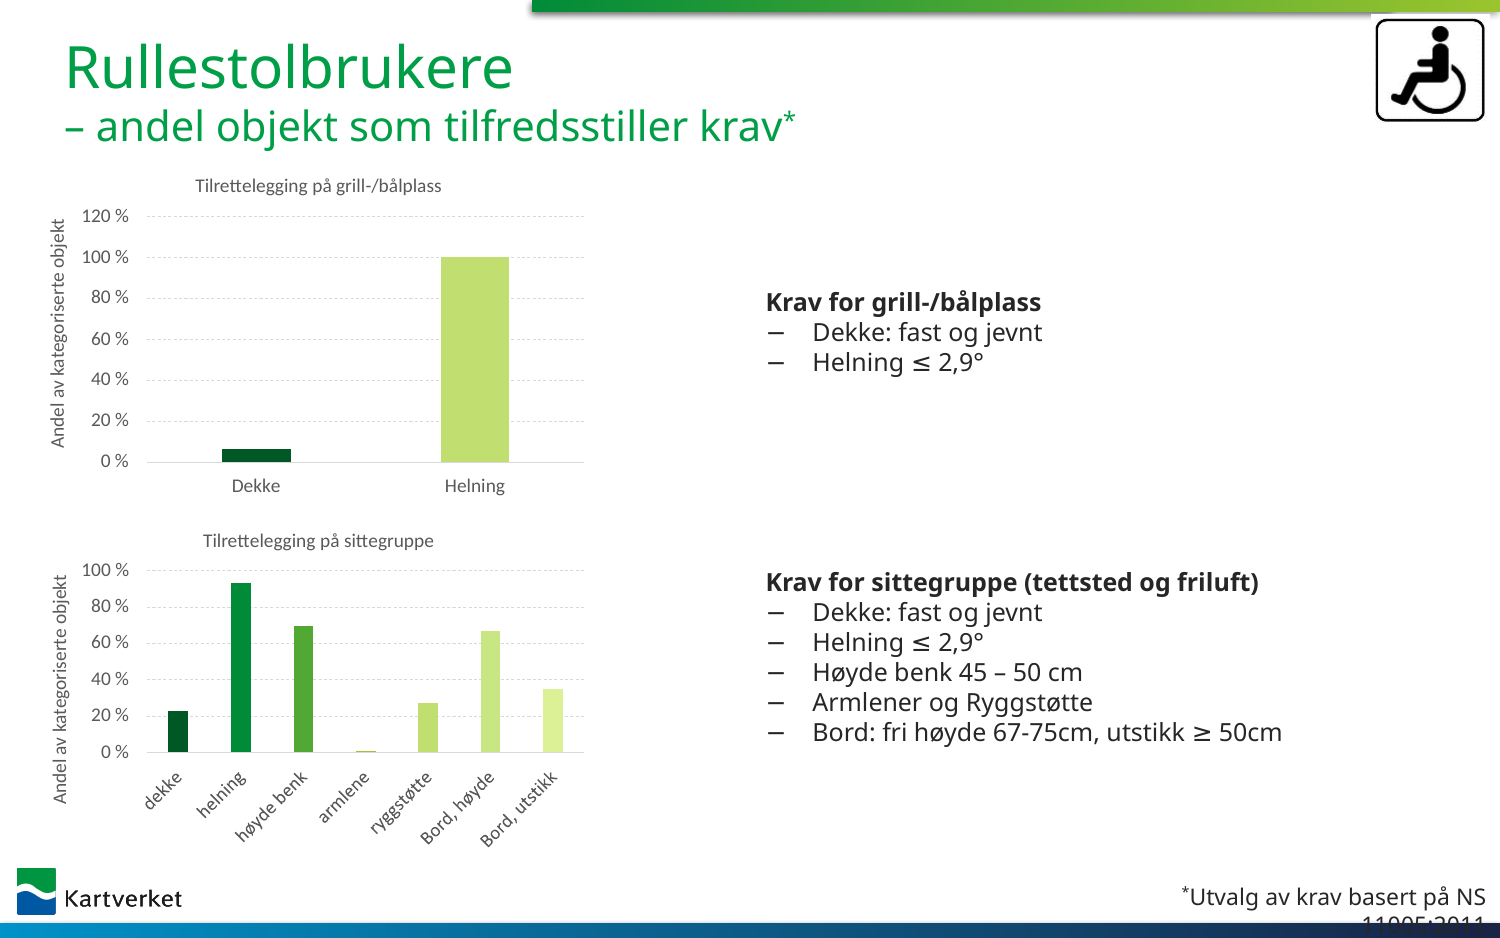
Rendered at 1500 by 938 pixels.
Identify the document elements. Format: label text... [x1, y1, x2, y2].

text_box *Utvalg av krav basert på NS 11005:2011 [1068, 873, 1500, 938]
text_box Krav for grill-/bålplass Dekke: fast og jevnt Helning ≤ 2,9° [750, 279, 1452, 384]
text_box Krav for sittegruppe (tettsted og friluft) Dekke: fast og jevnt Helning ≤ 2,9° Høyde benk 45 – 50 cm Armlener og Ryggstøtte Bord: fri høyde 67-75cm, utstikk ≥ 50cm [750, 559, 1500, 754]
text_box Rullestolbrukere – andel objekt som tilfredsstiller krav* [49, 14, 1431, 158]
picture [1371, 13, 1491, 127]
picture [41, 520, 596, 859]
picture [41, 166, 596, 505]
